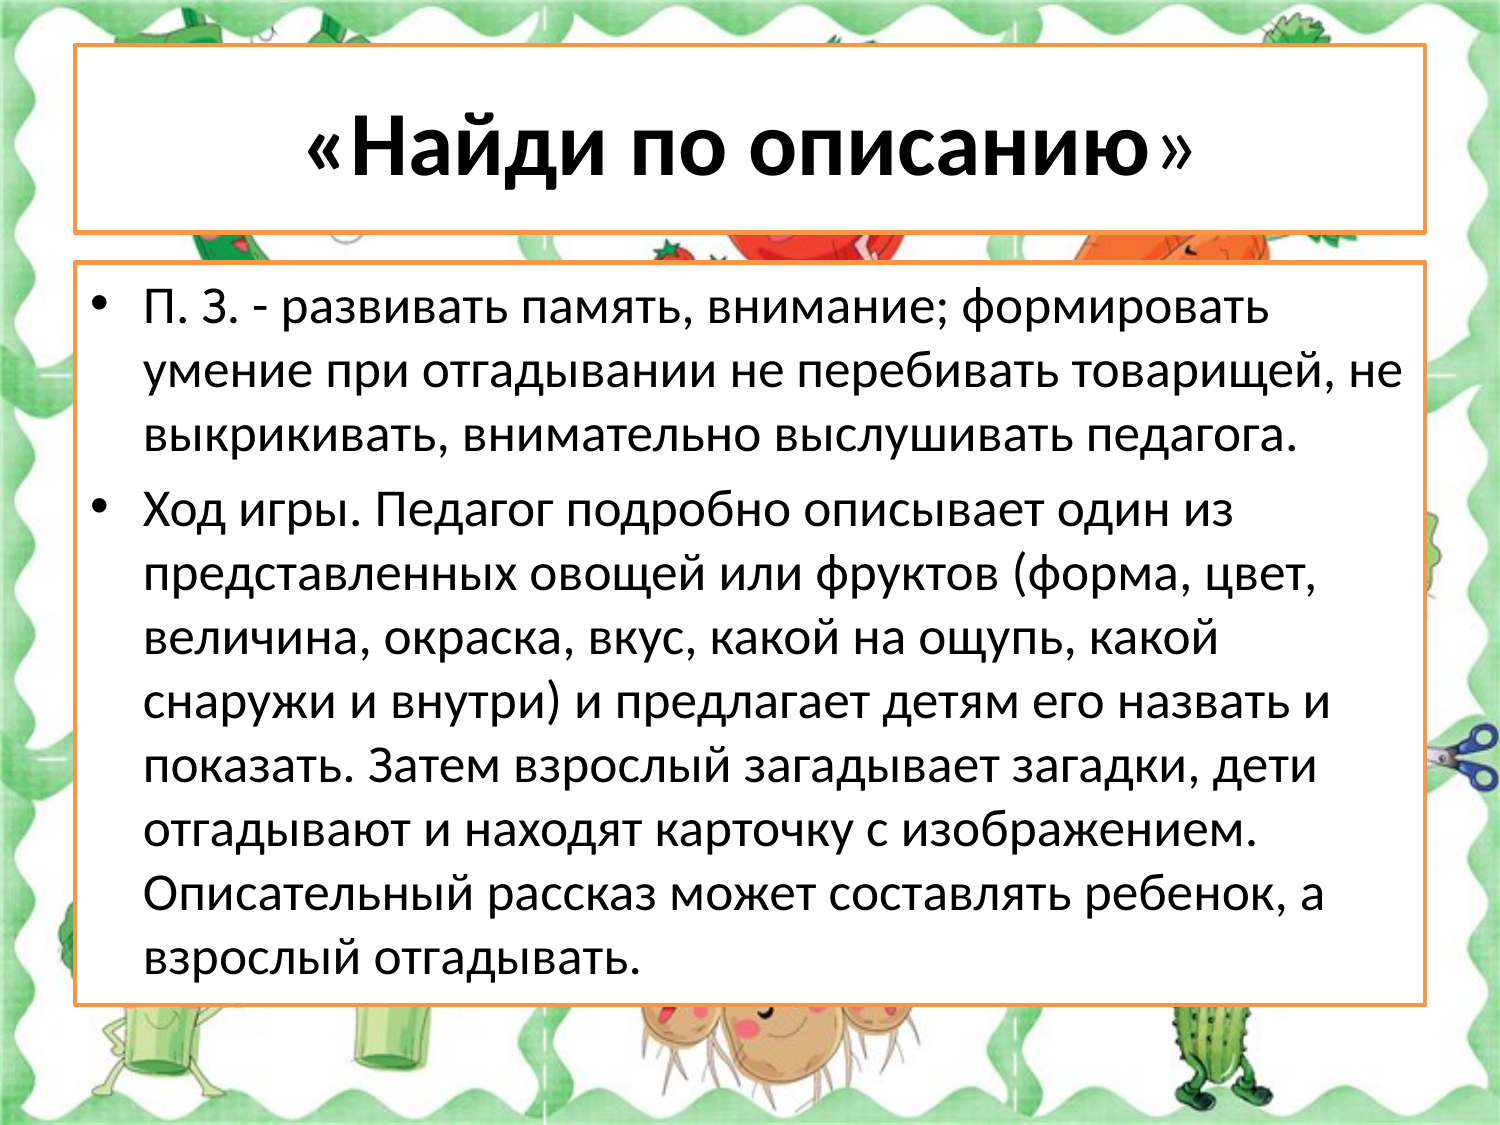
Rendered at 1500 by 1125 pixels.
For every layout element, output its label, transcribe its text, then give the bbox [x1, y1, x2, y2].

title «Найди по описанию» [73, 43, 1427, 235]
picture [0, 0, 1500, 1125]
list П. З. - развивать память, внимание; формировать умение при отгадывании не перебивать товарищей, не выкрикивать, внимательно выслушивать педагога. Ход игры. Педагог подробно описывает один из представленных овощей или фруктов (форма, цвет, величина, окраска, вкус, какой на ощупь, какой снаружи и внутри) и предлагает детям его назвать и показать. Затем взрослый загадывает загадки, дети отгадывают и находят карточку с изображением. Описательный рассказ может составлять ребенок, а взрослый отгадывать. [73, 260, 1427, 1007]
